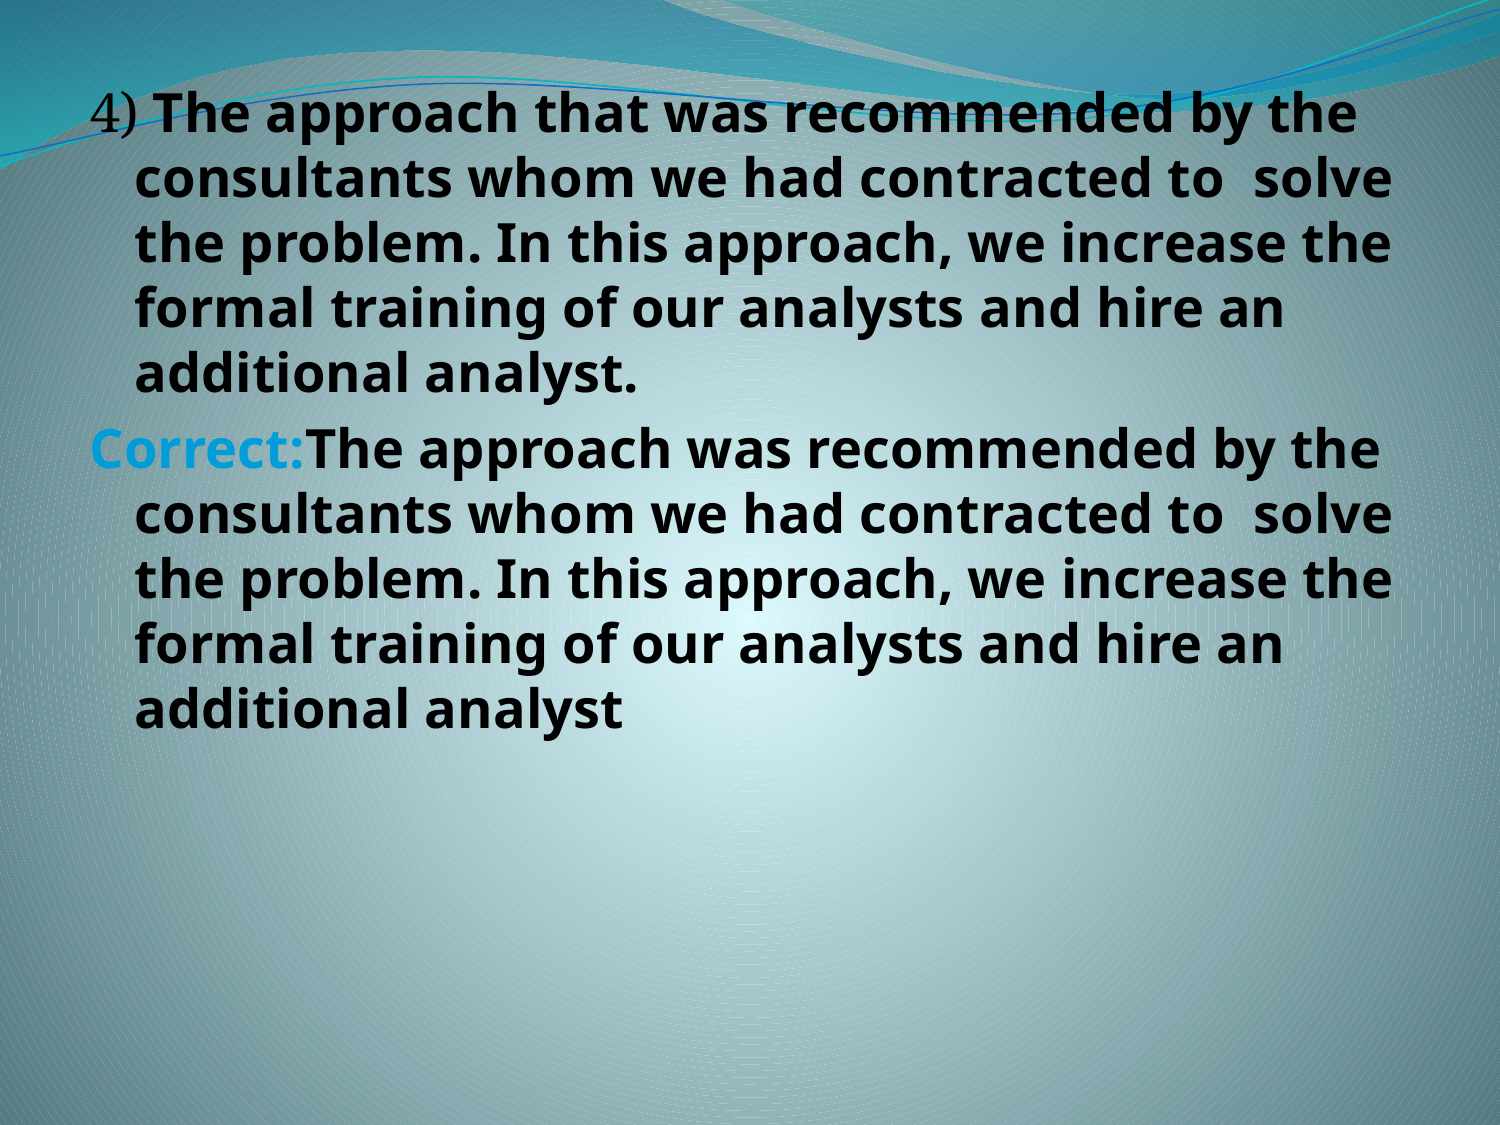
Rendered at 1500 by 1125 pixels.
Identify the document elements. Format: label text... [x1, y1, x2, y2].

list 4) The approach that was recommended by the consultants whom we had contracted to solve the problem. In this approach, we increase the formal training of our analysts and hire an additional analyst. Correct:The approach was recommended by the consultants whom we had contracted to solve the problem. In this approach, we increase the formal training of our analysts and hire an additional analyst [75, 70, 1425, 1005]
